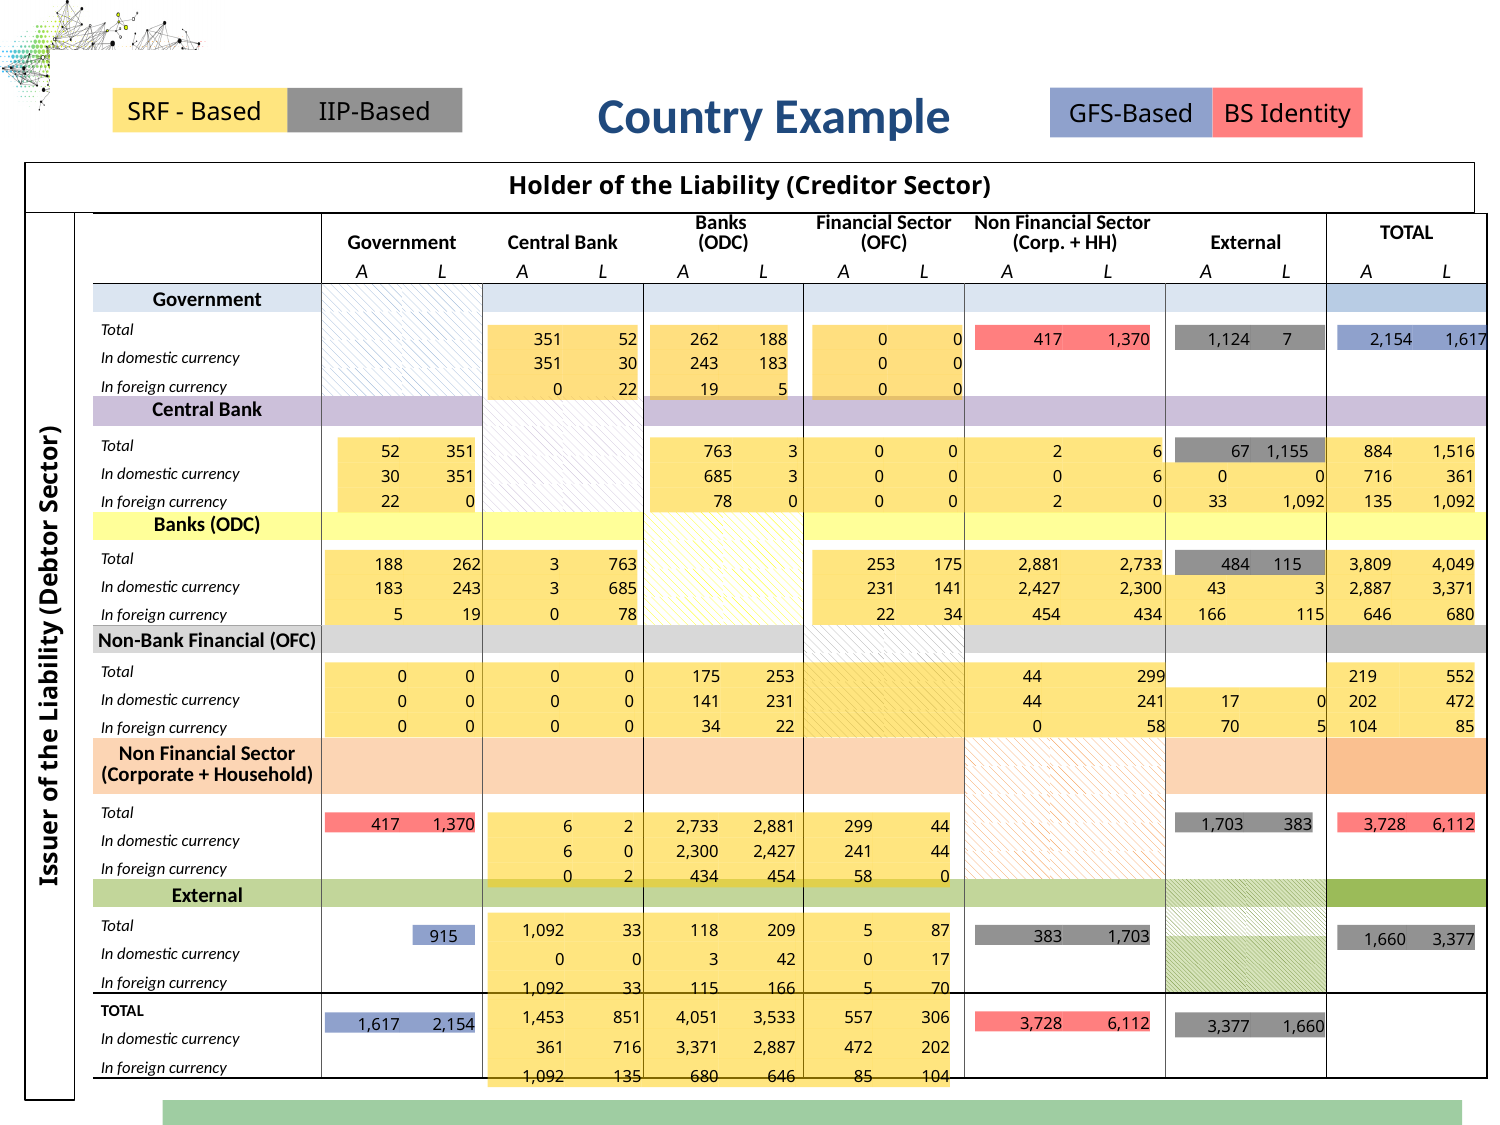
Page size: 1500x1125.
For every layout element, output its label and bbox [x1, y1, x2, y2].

table_header [488, 913, 950, 942]
table_cell [1327, 214, 1486, 283]
table_header [975, 925, 1150, 945]
table_cell [965, 284, 1165, 437]
text_box [112, 87, 463, 133]
table_header [325, 812, 475, 833]
table_header [812, 550, 1475, 575]
table_header [1337, 812, 1475, 833]
table_header [488, 325, 638, 350]
table_cell [322, 994, 482, 1077]
table_header [650, 325, 788, 350]
table_header [1175, 1013, 1325, 1037]
table_header [325, 662, 1475, 687]
table_header [1337, 325, 1487, 350]
table_cell [50, 147, 1499, 1078]
table_header [50, 50, 1499, 147]
table_header [975, 325, 1150, 350]
text_box [24, 162, 1475, 1101]
table_cell [322, 284, 1486, 1087]
table_header [650, 437, 1475, 462]
table_cell [322, 214, 1326, 283]
table_header [812, 325, 962, 350]
picture [0, 0, 225, 138]
table_header [975, 1011, 1150, 1031]
table_header [413, 925, 475, 945]
table_header [1337, 925, 1475, 950]
table_header [325, 1013, 475, 1033]
table_header [338, 437, 475, 462]
table_cell [1327, 994, 1486, 1077]
table_header [1175, 325, 1325, 350]
table_cell [75, 213, 321, 1078]
table_cell [965, 994, 1165, 1077]
table_cell [1166, 284, 1326, 437]
table_cell [804, 284, 964, 437]
table_header [1175, 812, 1313, 833]
table_header [325, 550, 637, 575]
table_cell [1166, 994, 1326, 1077]
table_header [488, 812, 950, 837]
